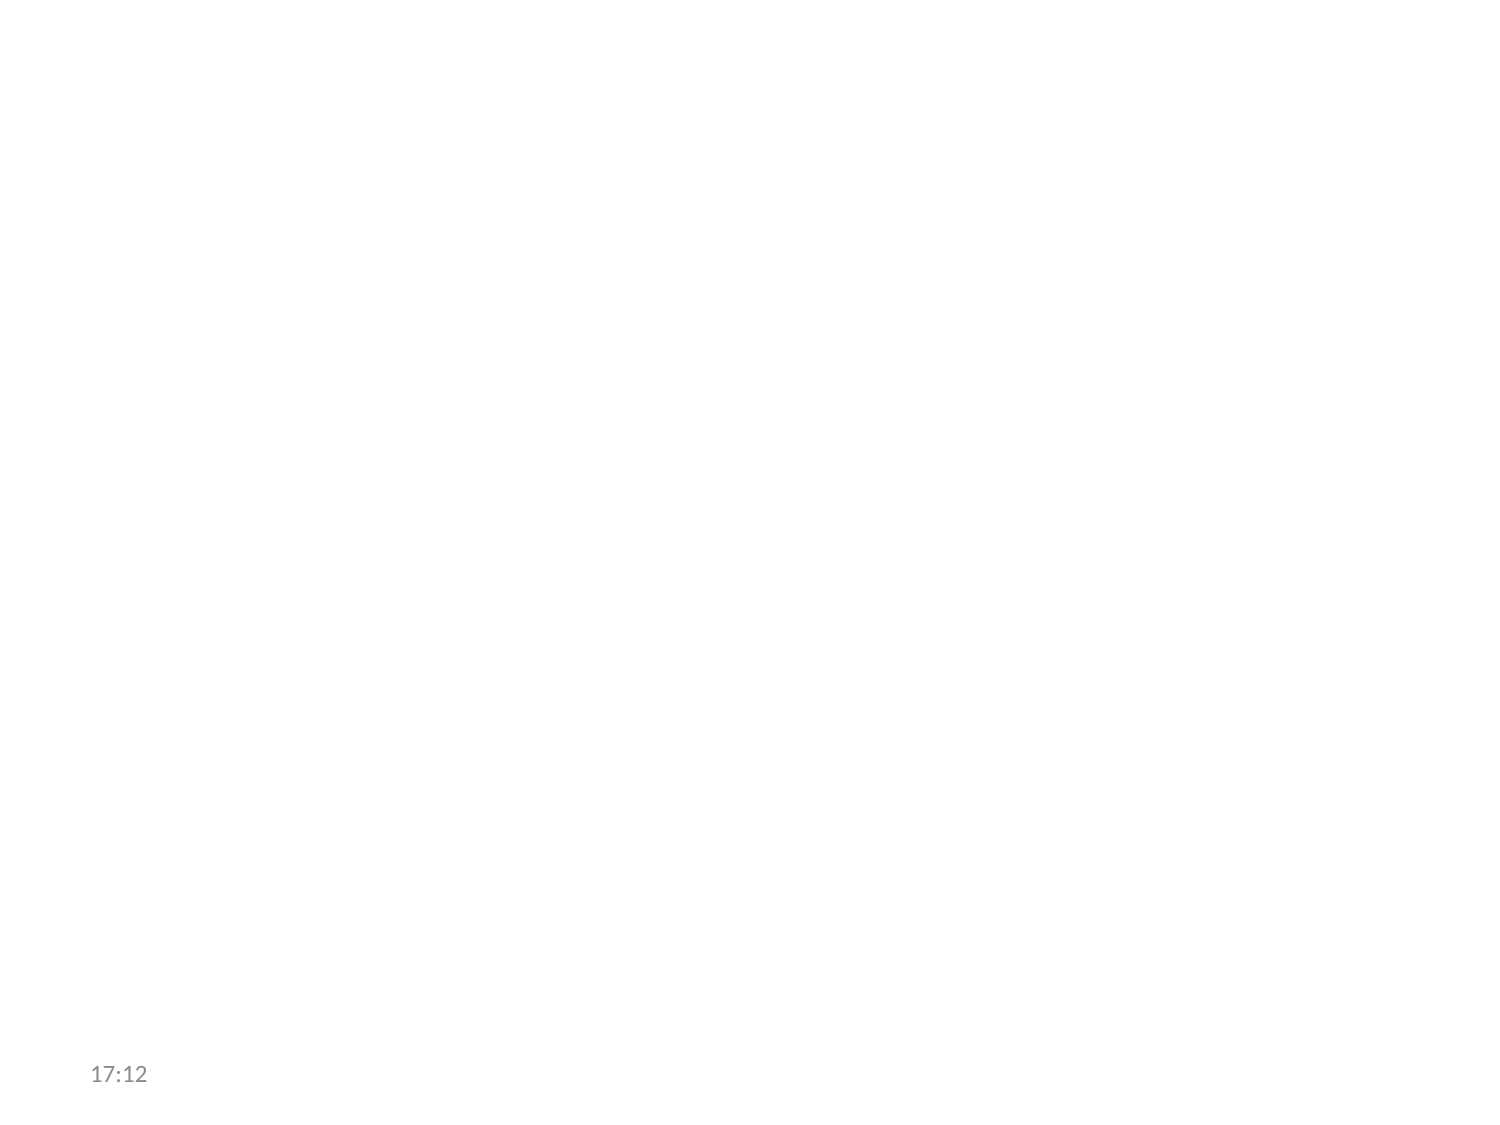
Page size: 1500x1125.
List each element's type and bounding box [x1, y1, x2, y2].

slide_number [75, 1042, 425, 1103]
